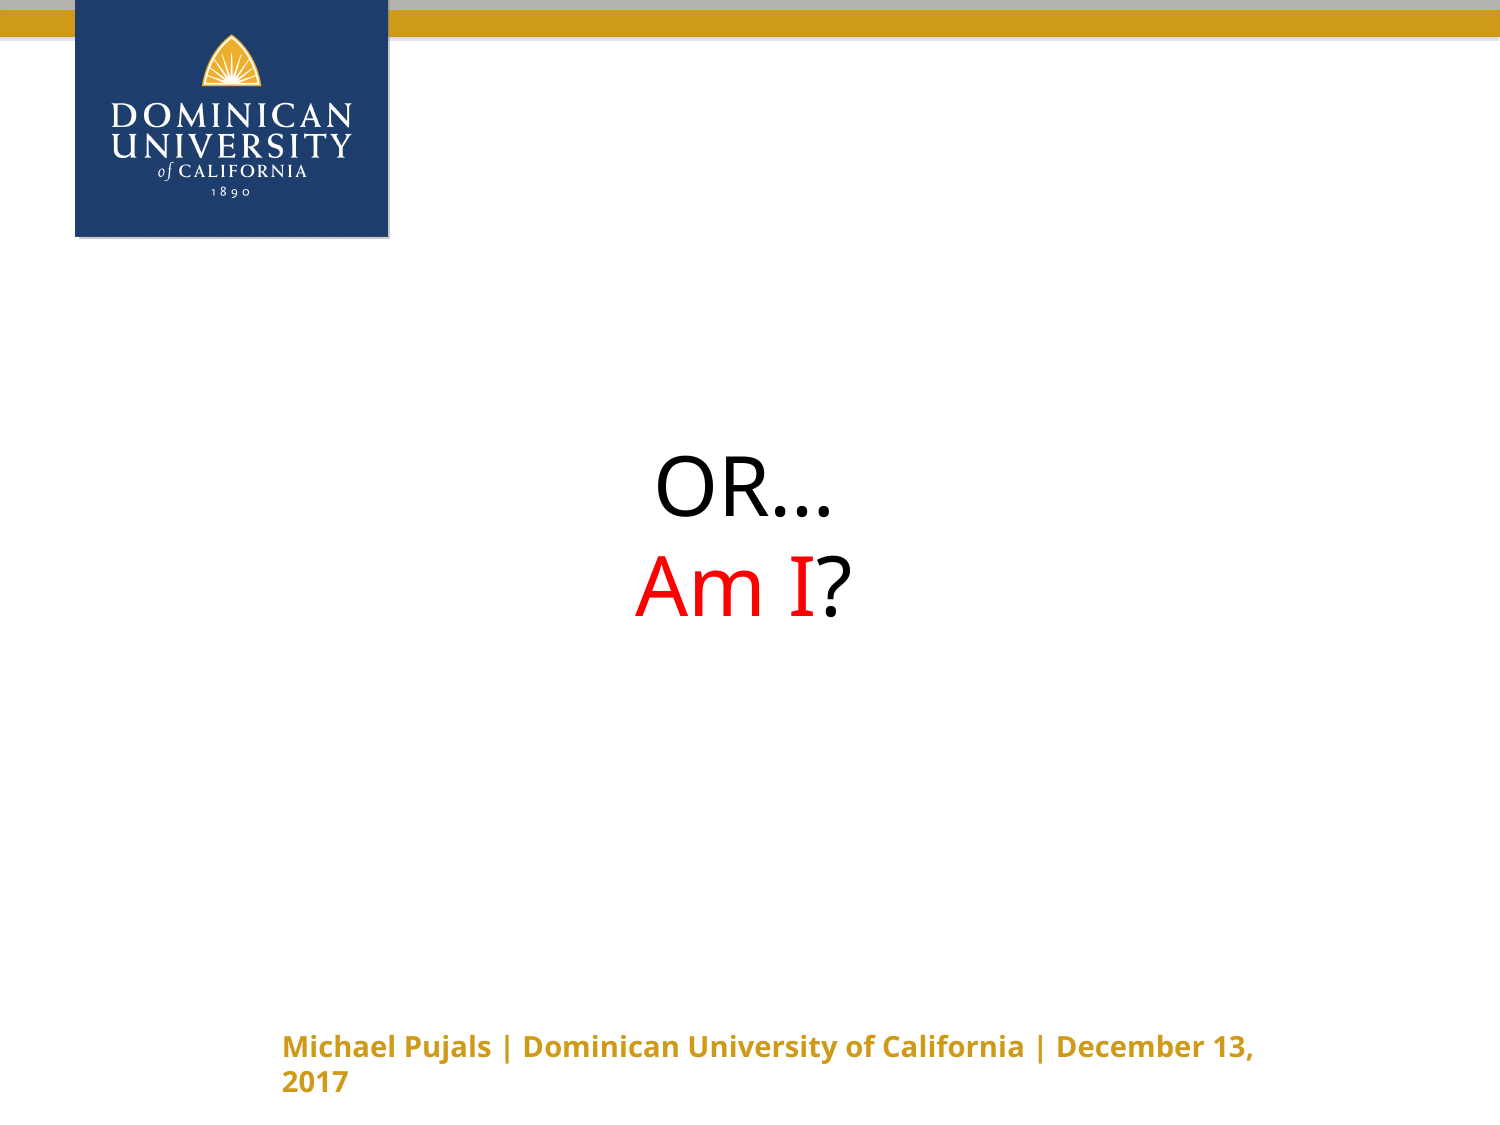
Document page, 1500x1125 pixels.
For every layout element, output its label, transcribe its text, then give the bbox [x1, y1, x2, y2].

title OR… Am I? [307, 312, 1181, 835]
subtitle Michael Pujals | Dominican University of California | December 13, 2017 [266, 1020, 1311, 1125]
picture [75, 0, 388, 237]
